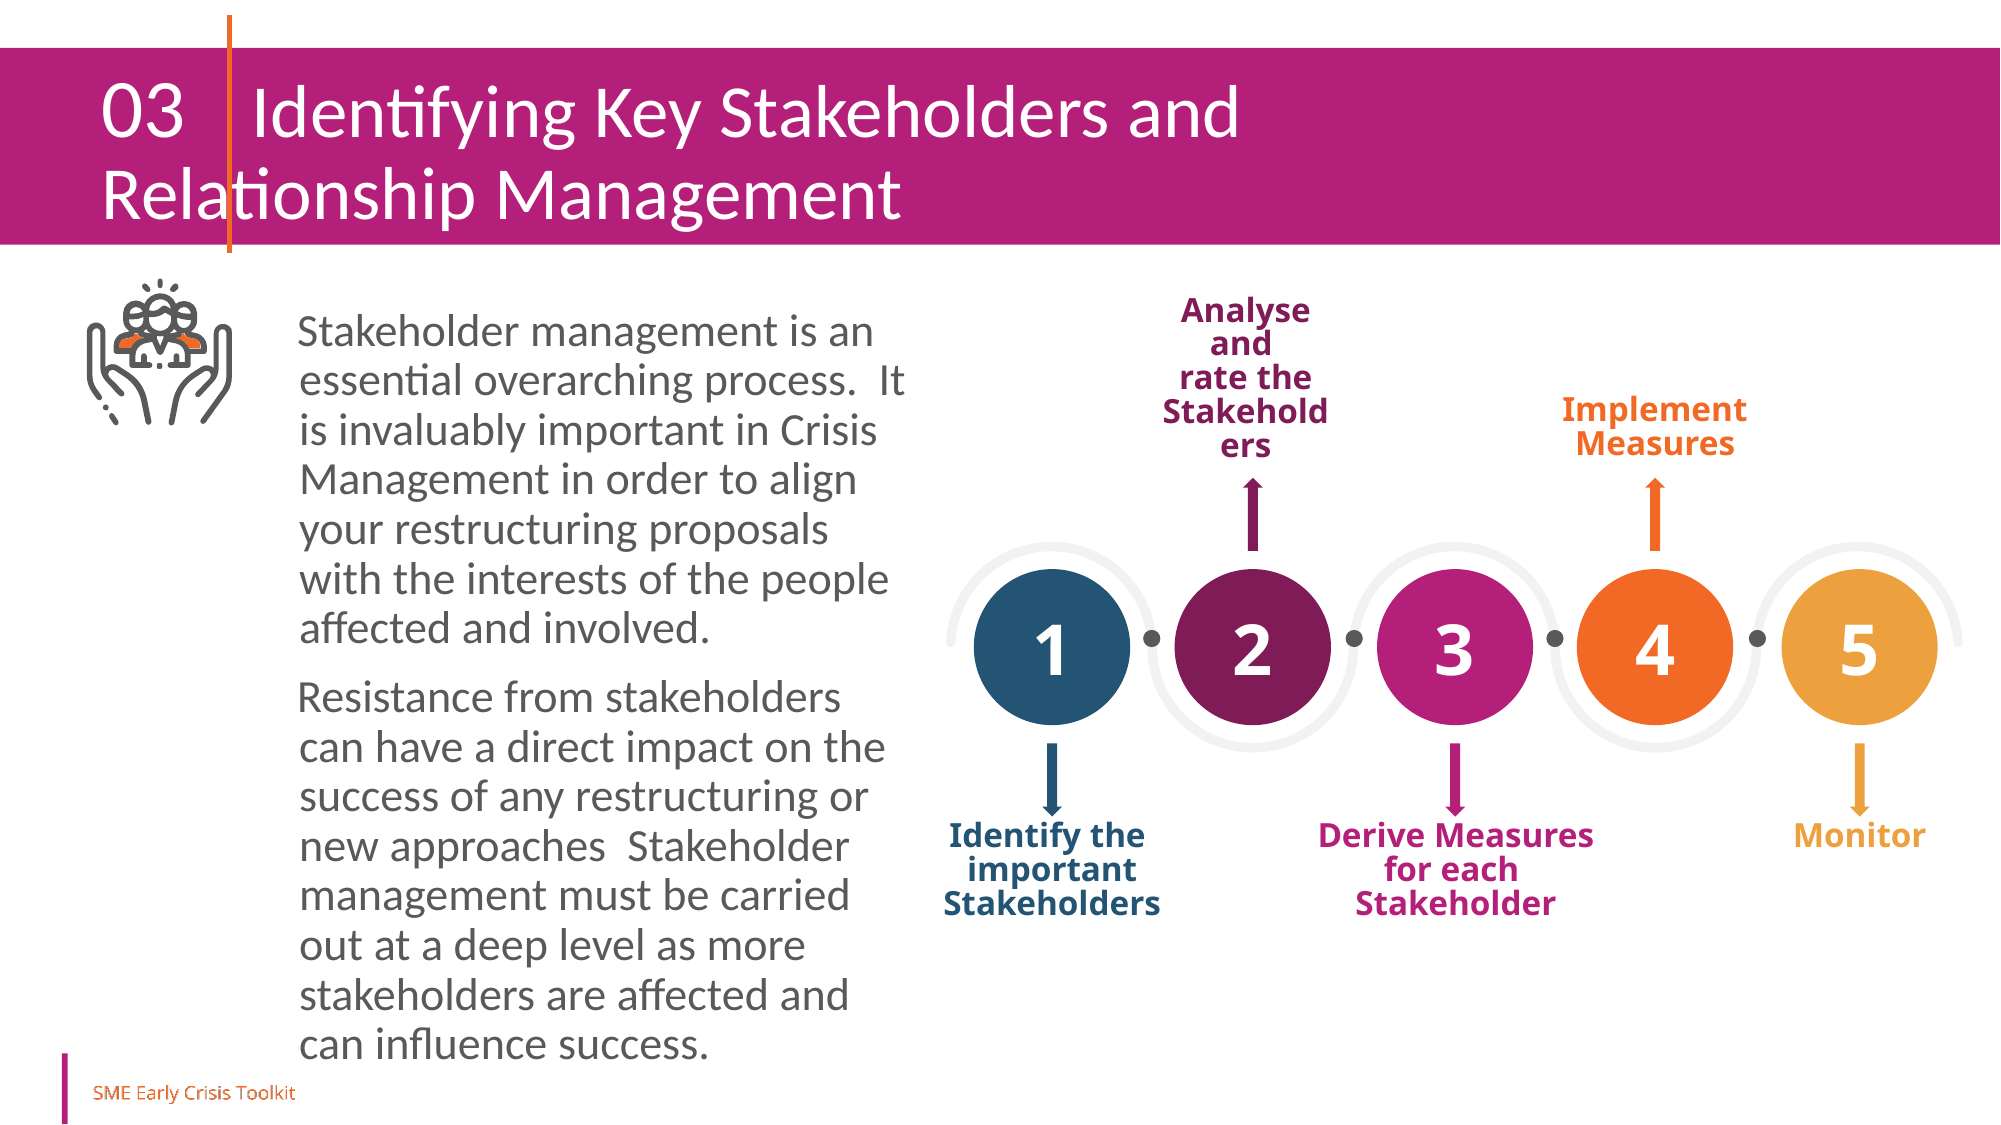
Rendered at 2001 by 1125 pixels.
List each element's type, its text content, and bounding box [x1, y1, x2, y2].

picture [83, 1080, 295, 1104]
text_box 1 [1017, 597, 1087, 697]
text_box [1576, 569, 1734, 726]
text_box [973, 569, 1131, 726]
text_box [1442, 742, 1468, 812]
text_box [1039, 742, 1065, 812]
text_box [1350, 541, 1559, 632]
text_box Analyse and rate the Stakeholders [1141, 287, 1350, 472]
text_box [1781, 569, 1938, 726]
text_box 4 [1620, 597, 1690, 697]
text_box 5 [1824, 597, 1895, 697]
text_box [1377, 569, 1534, 726]
text_box [1748, 629, 1766, 648]
text_box Identify the important Stakeholders [928, 812, 1176, 929]
text_box [1147, 646, 1359, 753]
text_box [1550, 645, 1762, 753]
text_box [232, 47, 2000, 56]
list Stakeholder management is an essential overarching process. It is invaluably important in Crisis Management in order to align your restructuring proposals with the interests of the people affected and involved. Resistance from stakeholders can have a direct impact on the success of any restructuring or new approaches Stakeholder management must be carried out at a deep level as more stakeholders are affected and can influence success. [282, 298, 921, 1101]
text_box [227, 15, 232, 253]
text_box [86, 278, 233, 426]
text_box Implement Measures [1547, 387, 1763, 470]
text_box Monitor [1778, 812, 1942, 862]
text_box [1174, 569, 1331, 726]
text_box [945, 541, 1156, 648]
text_box [1240, 476, 1266, 553]
text_box Derive Measures for each Stakeholder [1302, 812, 1610, 929]
text_box [1345, 629, 1363, 648]
text_box [1642, 476, 1668, 553]
text_box 3 [1419, 597, 1490, 697]
text_box 03 Identifying Key Stakeholders and Relationship Management [232, 56, 2000, 245]
text_box [1847, 742, 1873, 812]
text_box 03 Identifying Key Stakeholders and Relationship Management [86, 56, 227, 245]
text_box [1753, 541, 1963, 648]
text_box [1546, 629, 1564, 648]
text_box [1143, 629, 1161, 648]
text_box 2 [1217, 597, 1288, 697]
text_box [0, 47, 227, 246]
